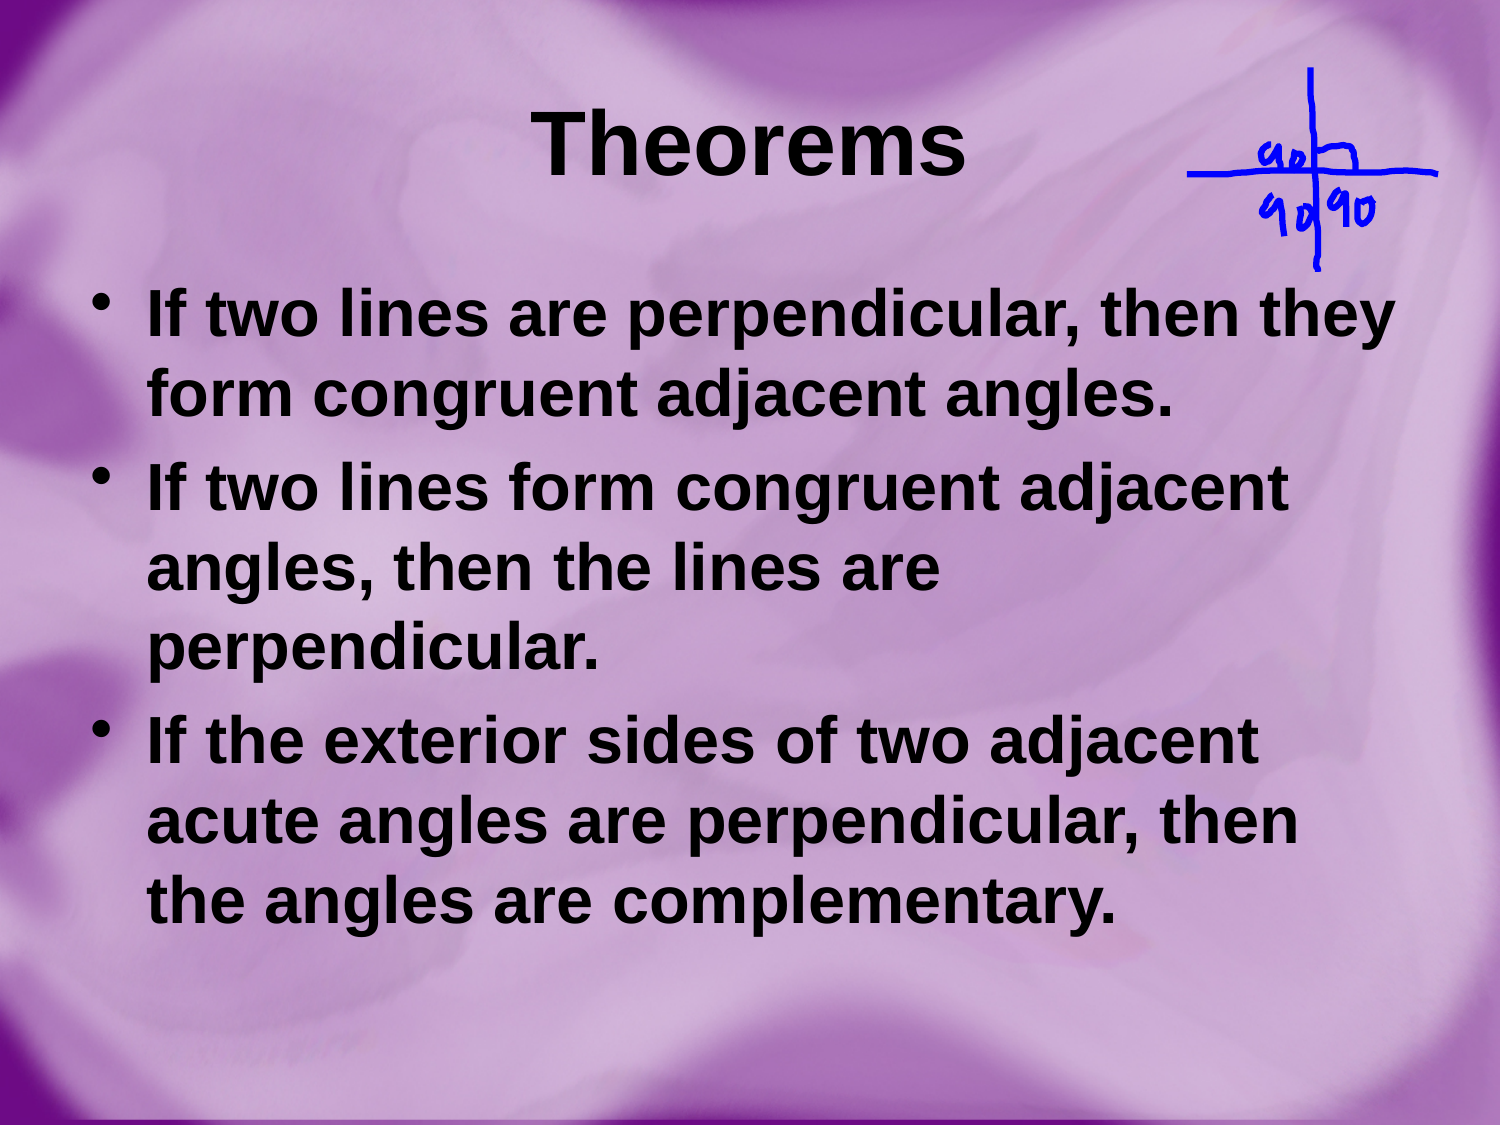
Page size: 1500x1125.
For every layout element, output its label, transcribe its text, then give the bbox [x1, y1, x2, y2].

text_box [1298, 205, 1313, 230]
text_box [1356, 196, 1374, 225]
list If two lines are perpendicular, then they form congruent adjacent angles. If two lines form congruent adjacent angles, then the lines are perpendicular. If the exterior sides of two adjacent acute angles are perpendicular, then the angles are complementary. [74, 262, 1426, 1006]
text_box [1186, 169, 1314, 176]
text_box [1316, 169, 1354, 175]
text_box [1291, 149, 1304, 171]
text_box [1309, 67, 1319, 272]
picture [0, 0, 1500, 1125]
text_box [1357, 169, 1439, 176]
text_box [1360, 198, 1375, 205]
text_box [1318, 144, 1357, 175]
text_box [1329, 188, 1347, 227]
text_box [1261, 194, 1286, 237]
text_box [1260, 143, 1282, 171]
title Theorems [74, 44, 1426, 233]
